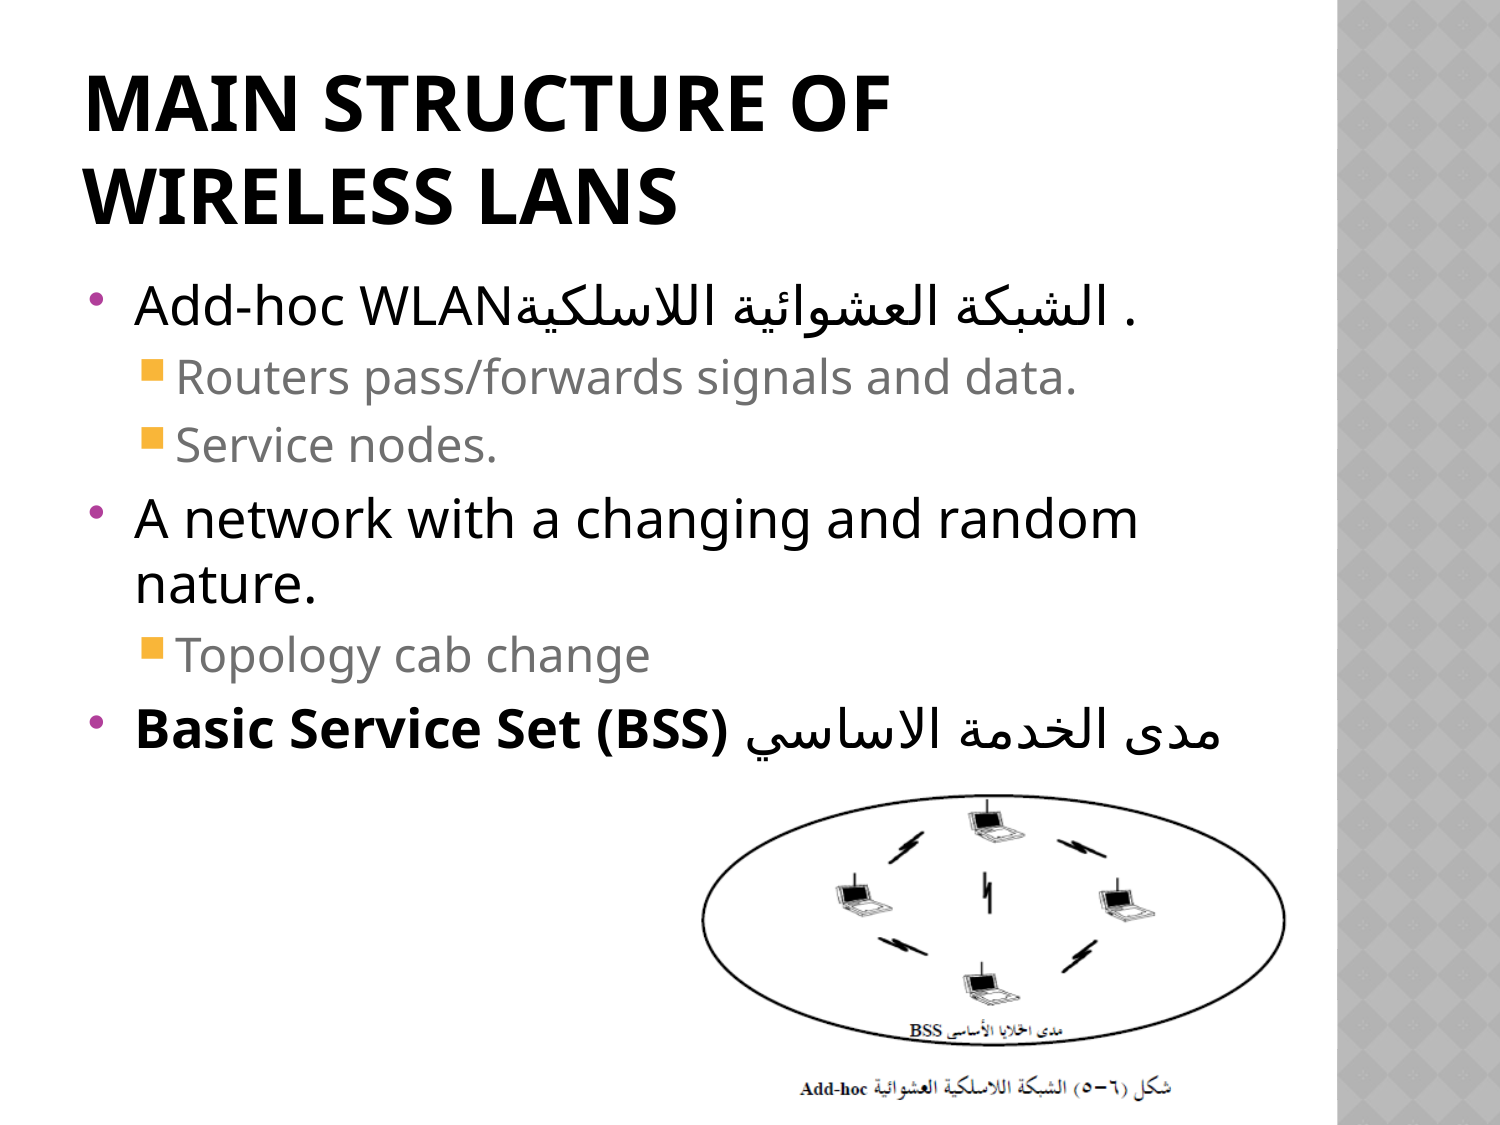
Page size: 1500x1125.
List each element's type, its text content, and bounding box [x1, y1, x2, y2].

picture [687, 774, 1304, 1113]
list Add-hoc WLANالشبكة العشوائية اللاسلكية . Routers pass/forwards signals and data. Service nodes. A network with a changing and random nature. Topology cab change Basic Service Set (BSS) مدى الخدمة الاساسي [75, 264, 1263, 1059]
title Main structure of wireless LANs [75, 52, 1263, 240]
